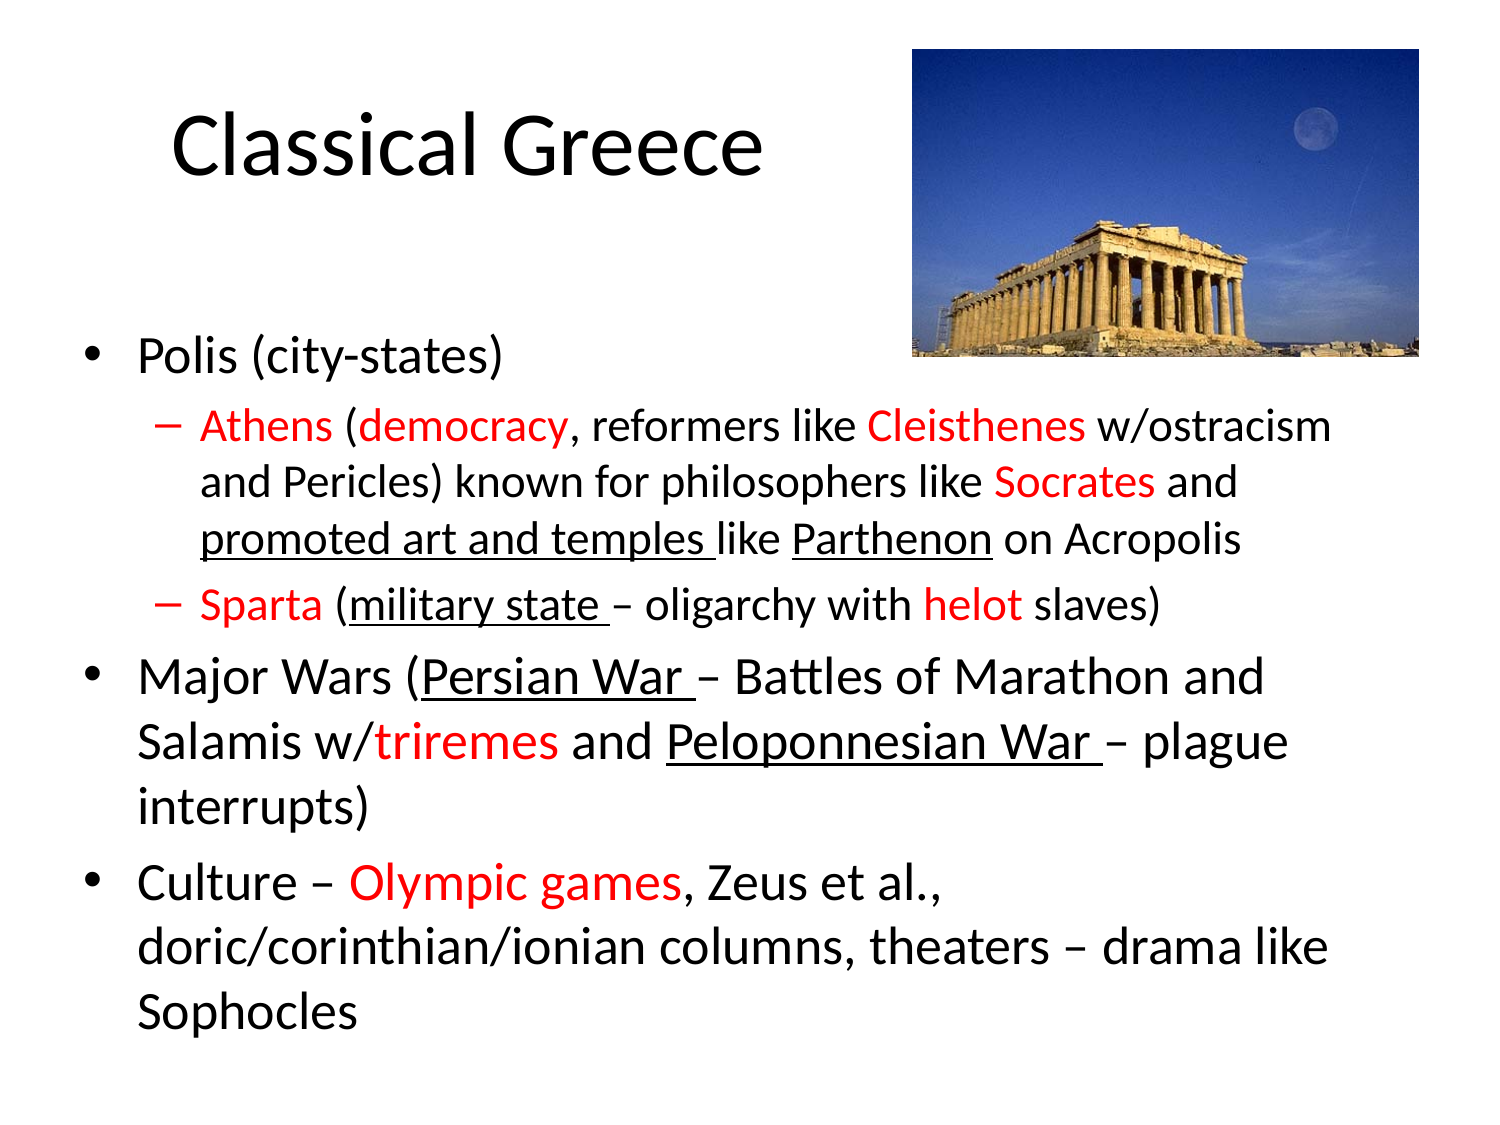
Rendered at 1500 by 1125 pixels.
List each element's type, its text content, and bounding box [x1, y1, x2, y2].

picture [912, 49, 1420, 358]
title Classical Greece [75, 45, 863, 233]
list Polis (city-states) Athens (democracy, reformers like Cleisthenes w/ostracism and Pericles) known for philosophers like Socrates and promoted art and temples like Parthenon on Acropolis Sparta (military state – oligarchy with helot slaves) Major Wars (Persian War – Battles of Marathon and Salamis w/triremes and Peloponnesian War – plague interrupts) Culture – Olympic games, Zeus et al., doric/corinthian/ionian columns, theaters – drama like Sophocles [68, 312, 1419, 1055]
